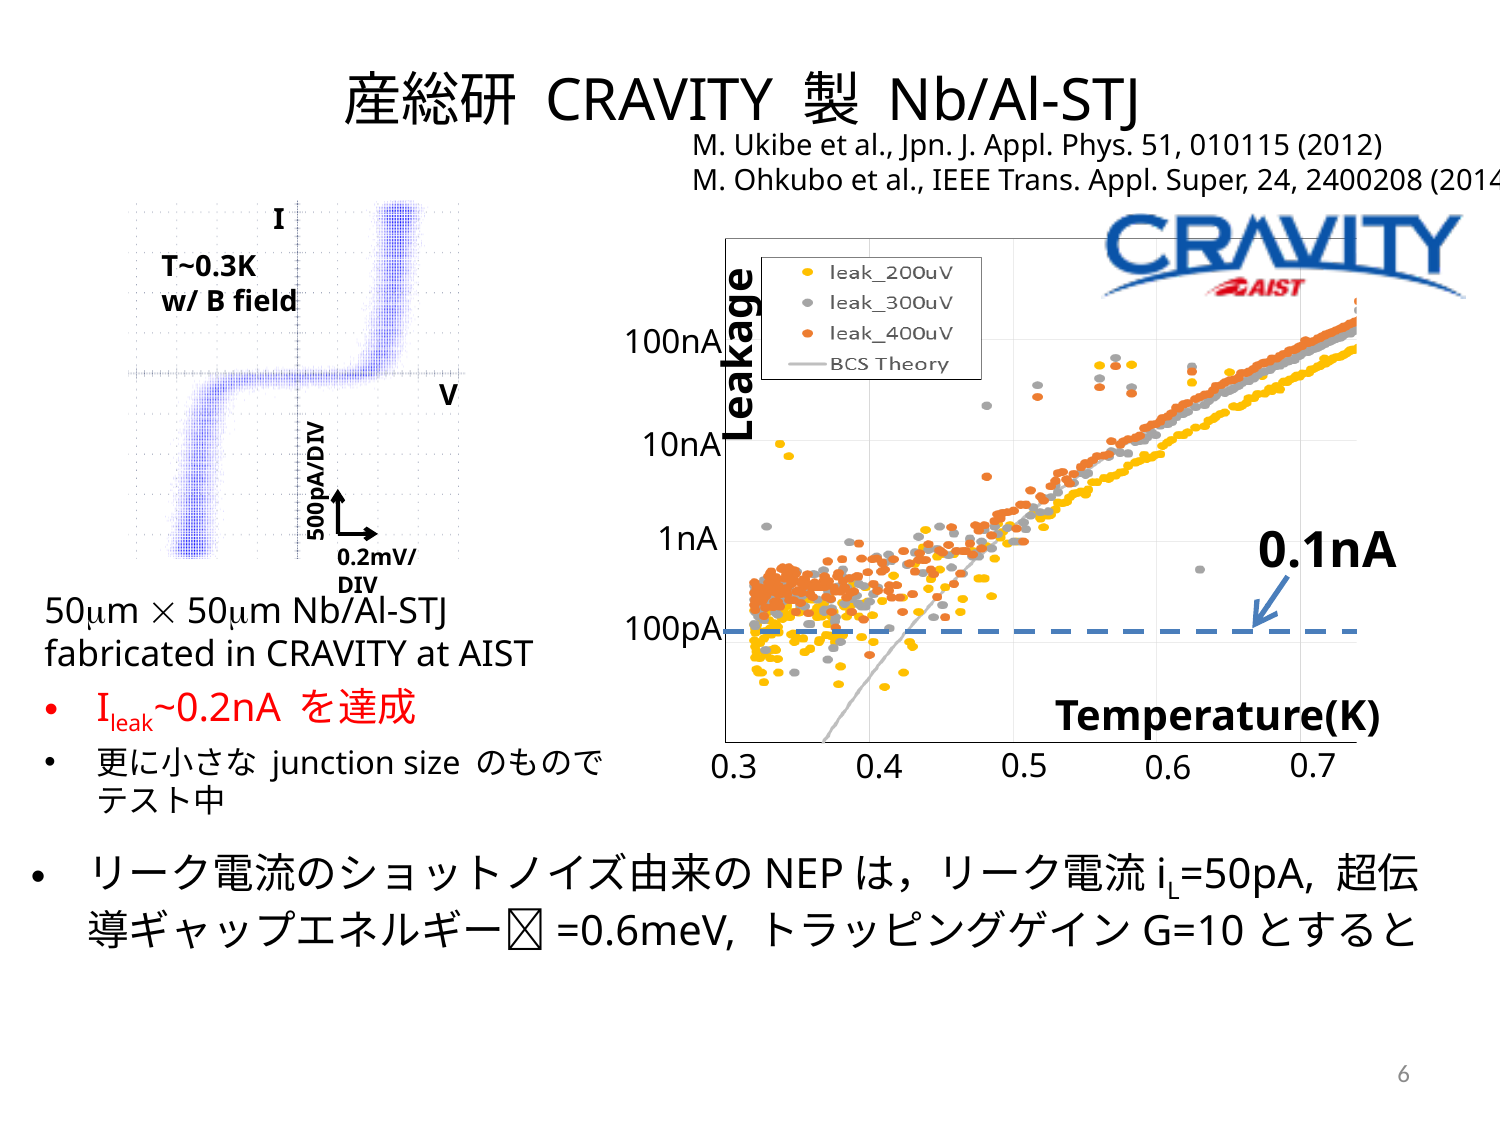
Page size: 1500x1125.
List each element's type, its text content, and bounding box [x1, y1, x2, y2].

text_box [128, 192, 476, 579]
text_box 50m  50m Nb/Al-STJ fabricated in CRAVITY at AIST Ileak~0.2nA を達成 更に小さな junction size のものでテスト中 [29, 580, 632, 827]
picture [1100, 213, 1466, 299]
text_box M. Ukibe et al., Jpn. J. Appl. Phys. 51, 010115 (2012) M. Ohkubo et al., IEEE Trans. Appl. Super, 24, 2400208 (2014) [677, 119, 1500, 204]
title 産総研 CRAVITY 製 Nb/Al-STJ [75, 45, 1425, 149]
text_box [1251, 575, 1288, 629]
slide_number 6 [1074, 1042, 1425, 1103]
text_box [592, 234, 1426, 810]
